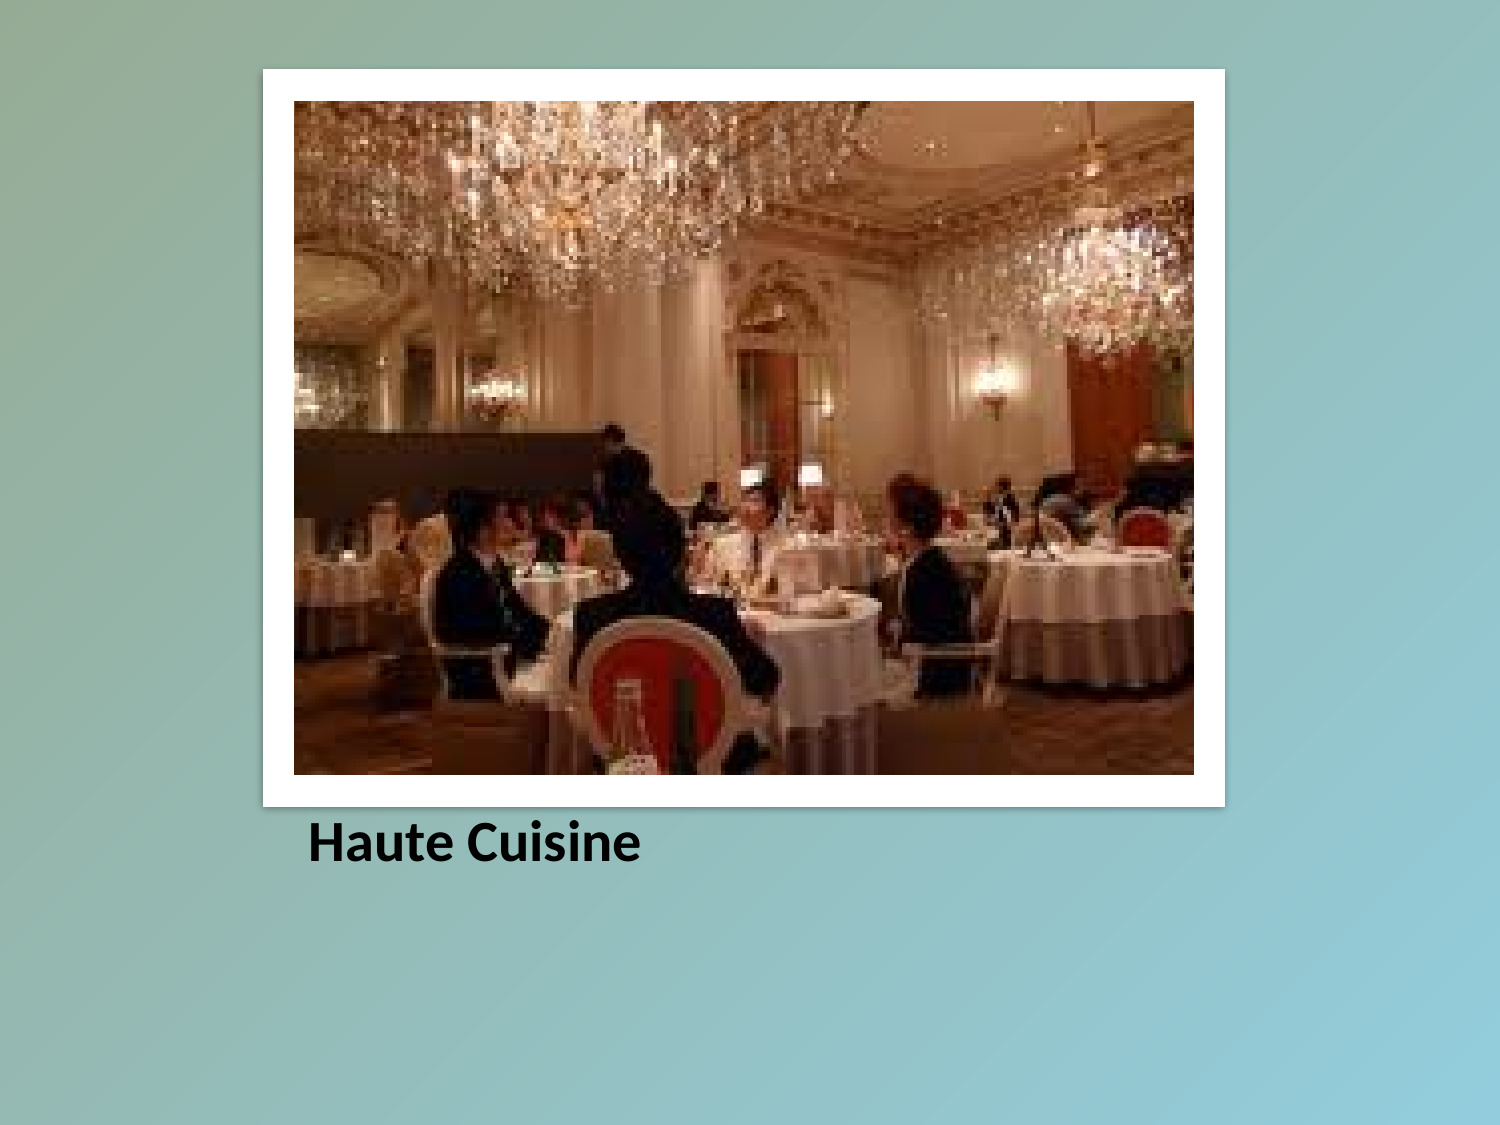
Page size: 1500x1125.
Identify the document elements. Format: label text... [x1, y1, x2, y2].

title Haute Cuisine [294, 814, 1194, 881]
picture [293, 100, 1195, 776]
